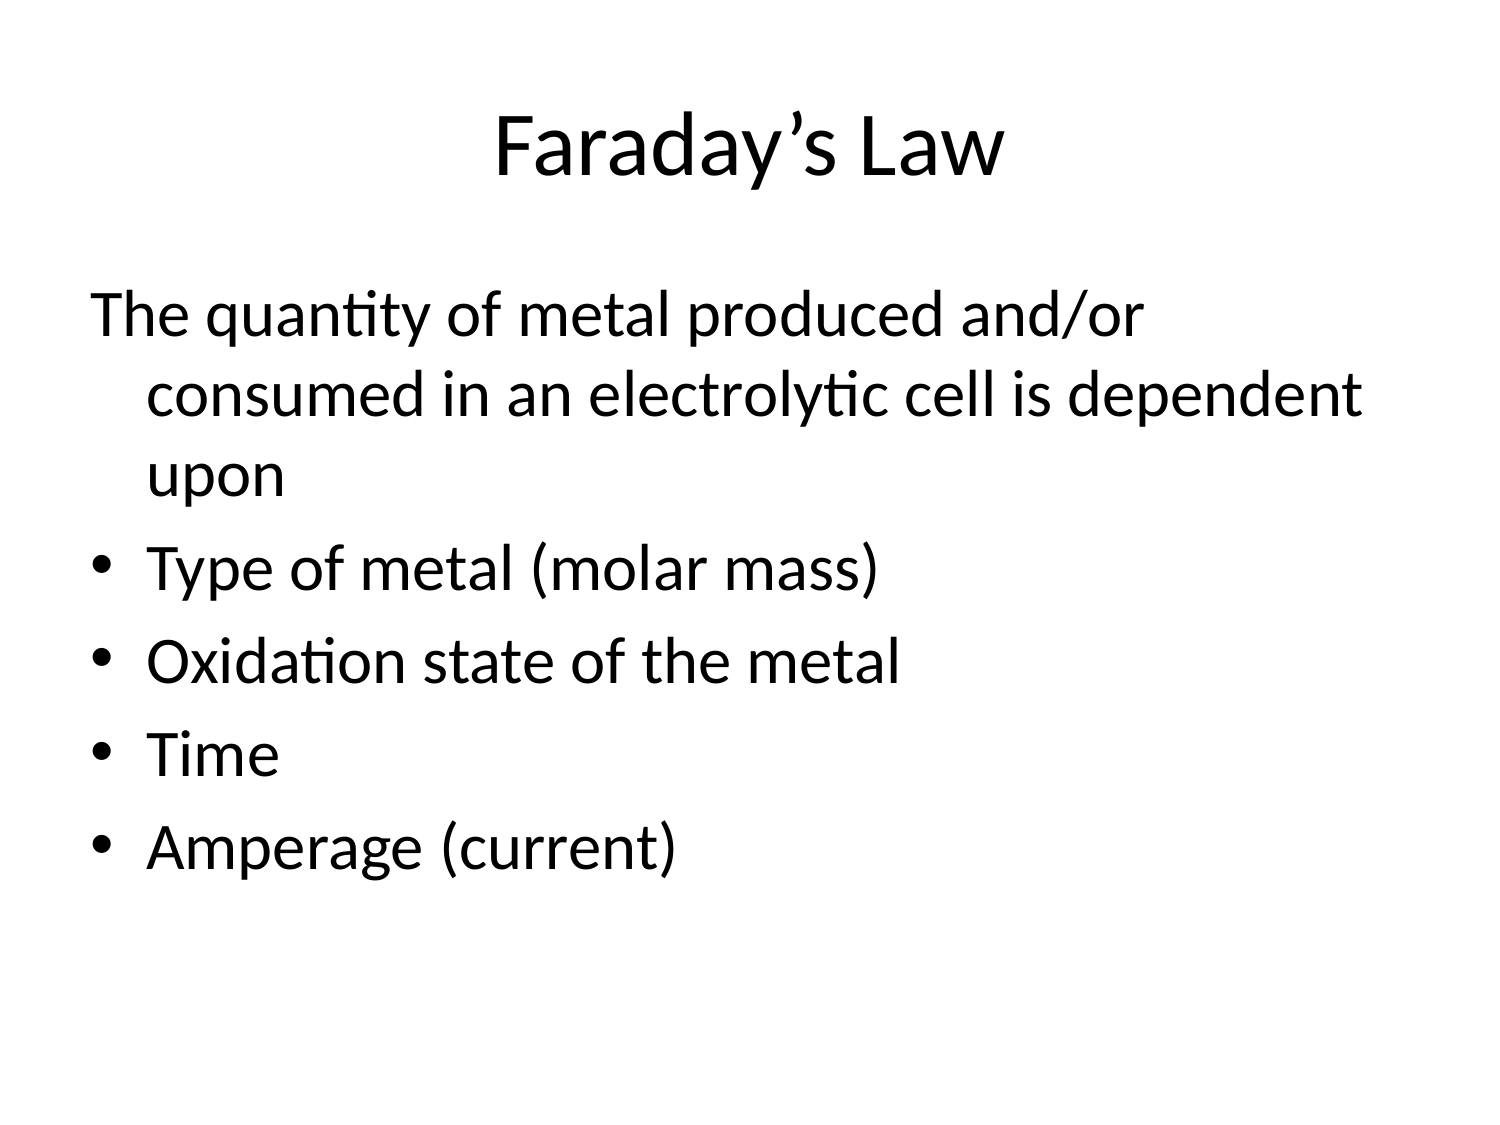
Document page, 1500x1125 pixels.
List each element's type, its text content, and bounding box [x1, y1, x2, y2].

list The quantity of metal produced and/or consumed in an electrolytic cell is dependent upon Type of metal (molar mass) Oxidation state of the metal Time Amperage (current) [75, 262, 1425, 1005]
title Faraday’s Law [75, 45, 1425, 233]
